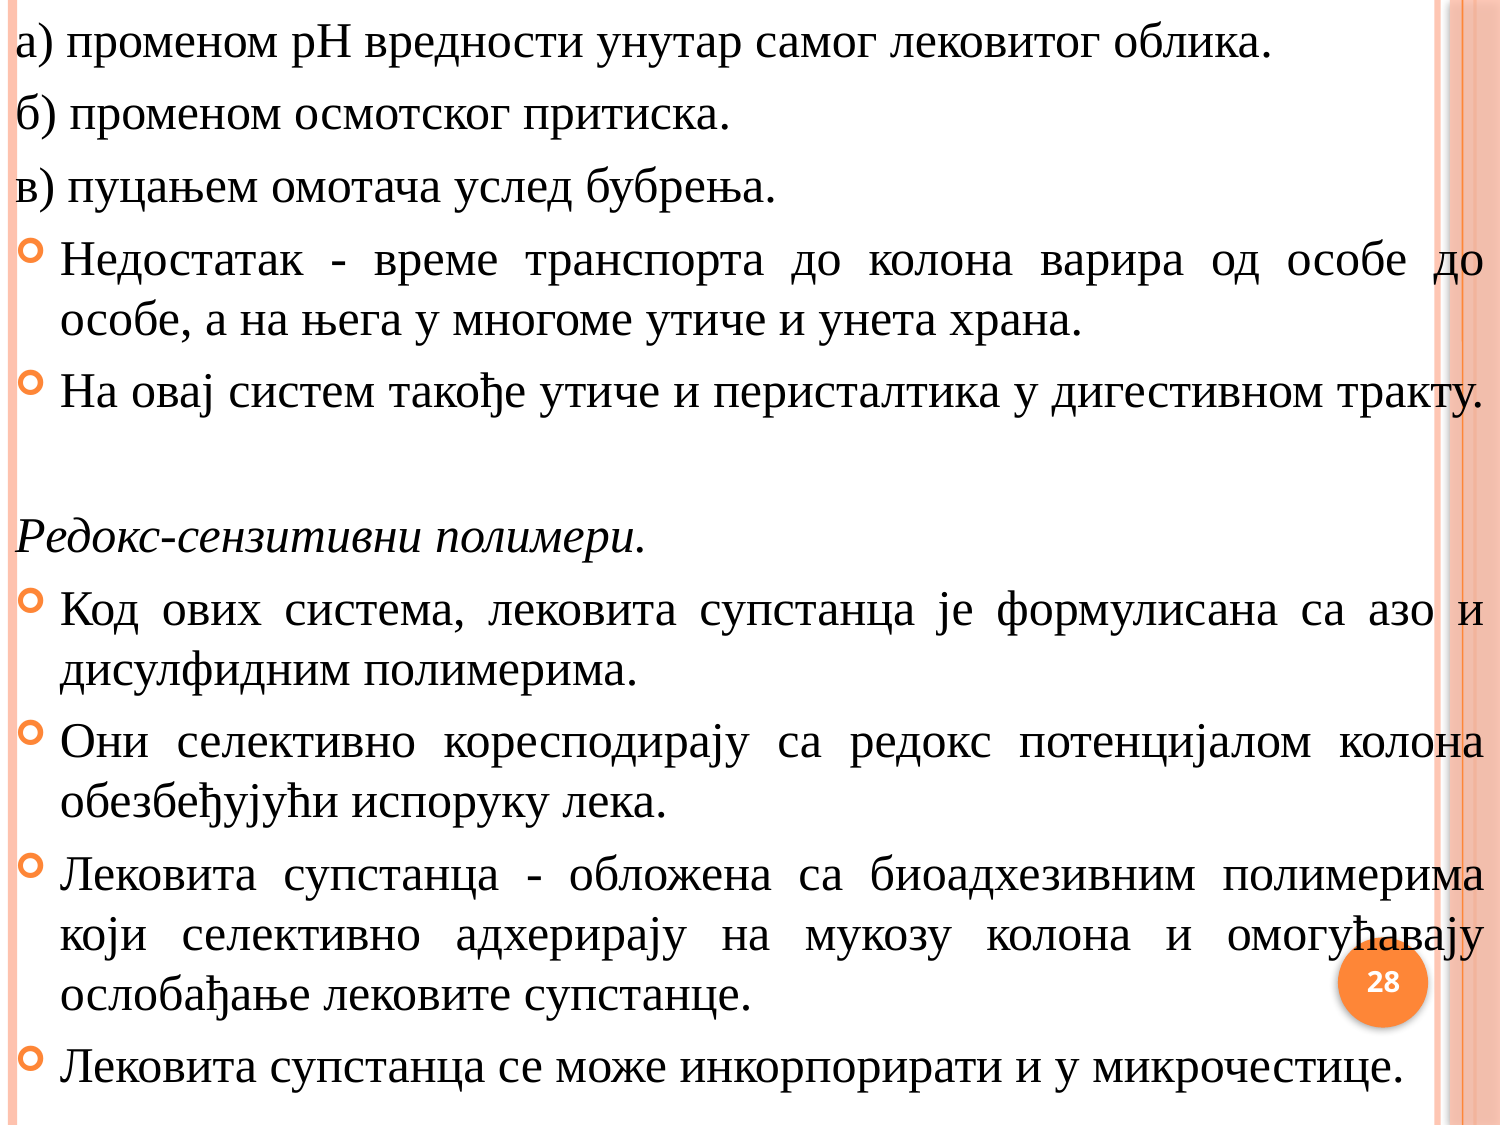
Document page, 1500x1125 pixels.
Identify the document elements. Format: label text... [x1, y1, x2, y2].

list а) променом pH вредности унутар самог лековитог облика. б) променом осмотског притиска. в) пуцањем омотача услед бубрења. Недостатак - време транспорта до колона варира од особе до особе, а на њега у многоме утиче и унета храна. На овај систем такође утиче и перисталтика у дигестивном тракту. Редокс-сензитивни полимери. Код ових система, лековита супстанца је формулисана са азо и дисулфидним полимерима. Они селективно коресподирају са редокс потенцијалом колона обезбеђујући испоруку лека. Лековита супстанца - обложена са биоадхезивним полимерима који селективно адхерирају на мукозу колона и омогућавају ослобађање лековите супстанце. Лековита супстанца се може инкорпорирати и у микрочестице. [0, 0, 1500, 1125]
slide_number 28 [1333, 940, 1434, 1026]
